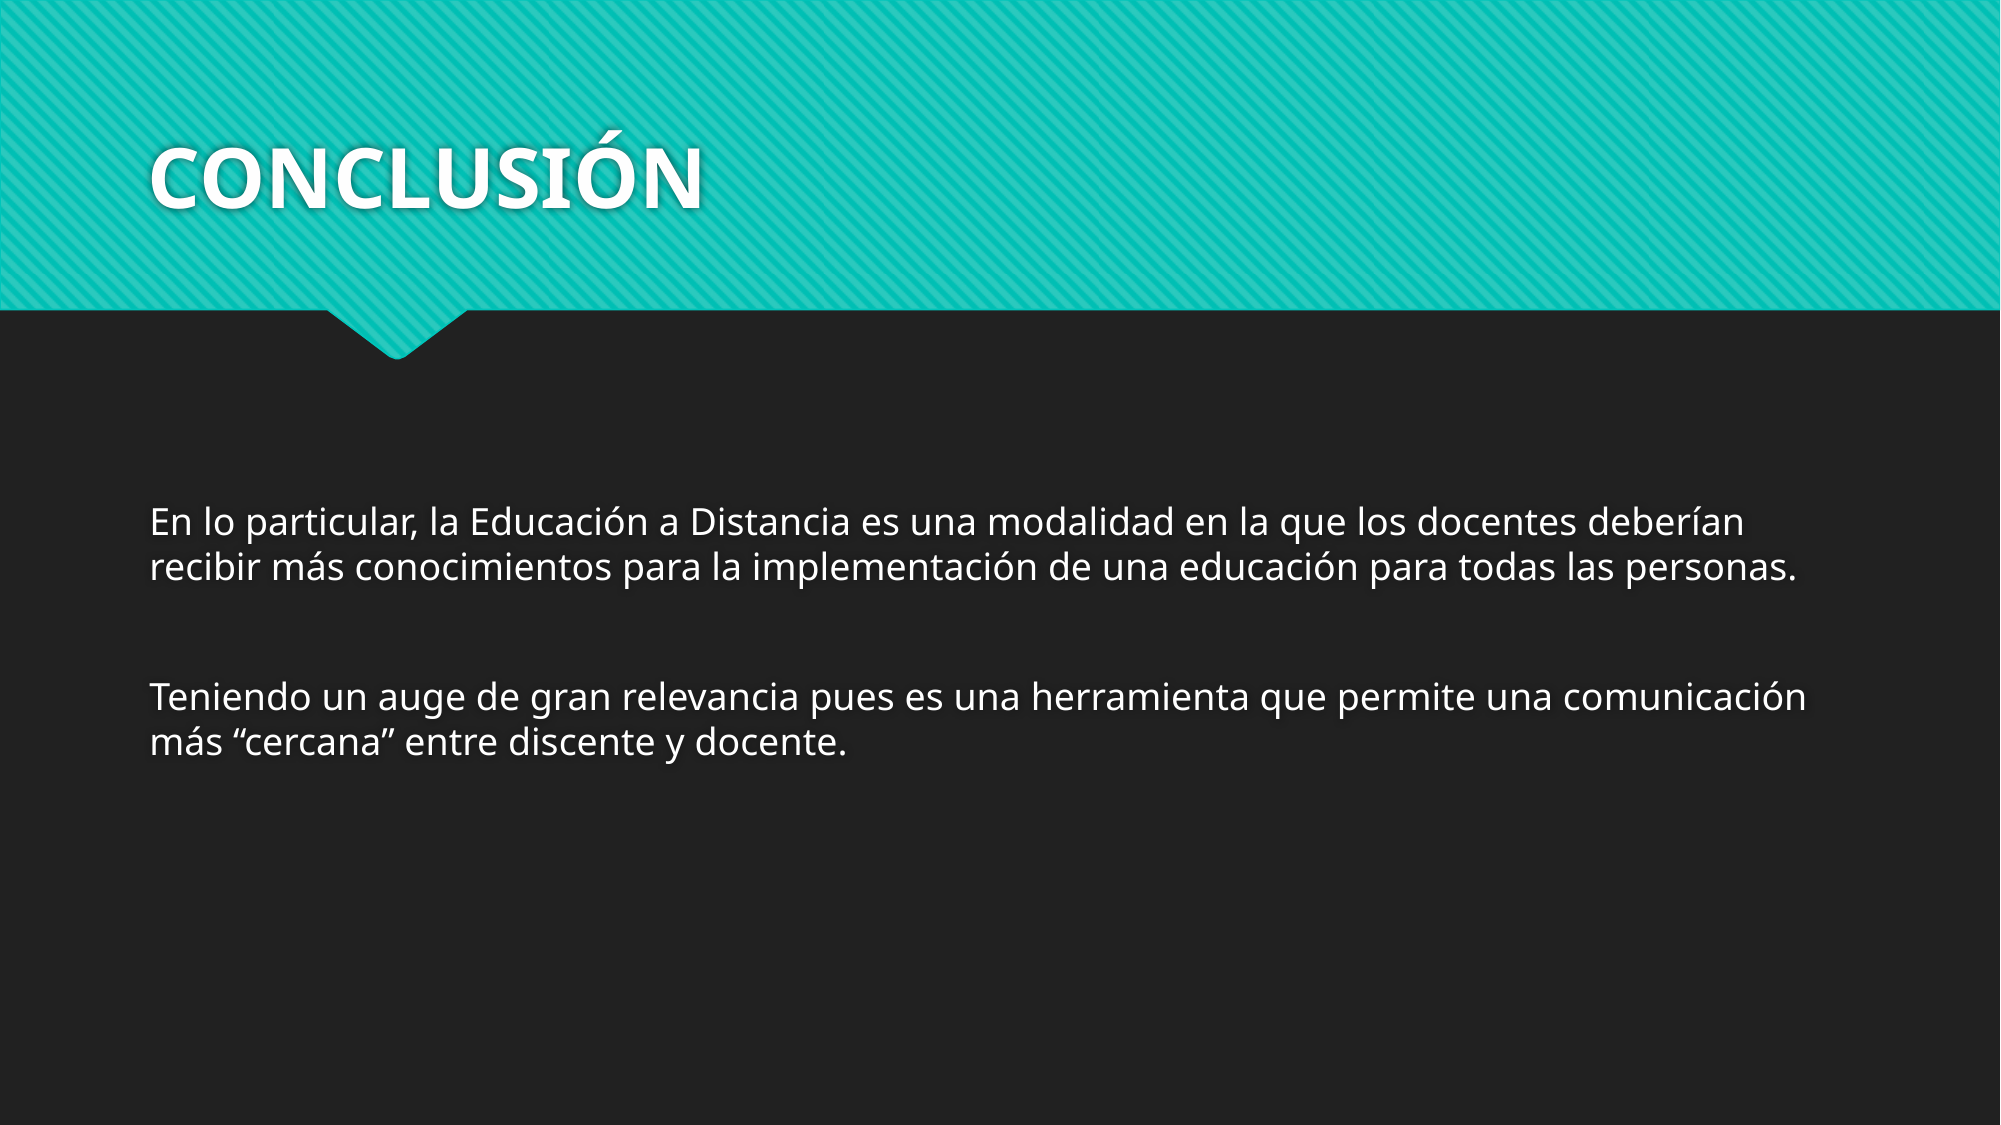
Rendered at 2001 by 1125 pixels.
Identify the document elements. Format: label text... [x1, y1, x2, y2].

title CONCLUSIÓN [132, 73, 1868, 233]
list En lo particular, la Educación a Distancia es una modalidad en la que los docentes deberían recibir más conocimientos para la implementación de una educación para todas las personas. Teniendo un auge de gran relevancia pues es una herramienta que permite una comunicación más “cercana” entre discente y docente. [134, 364, 1866, 962]
